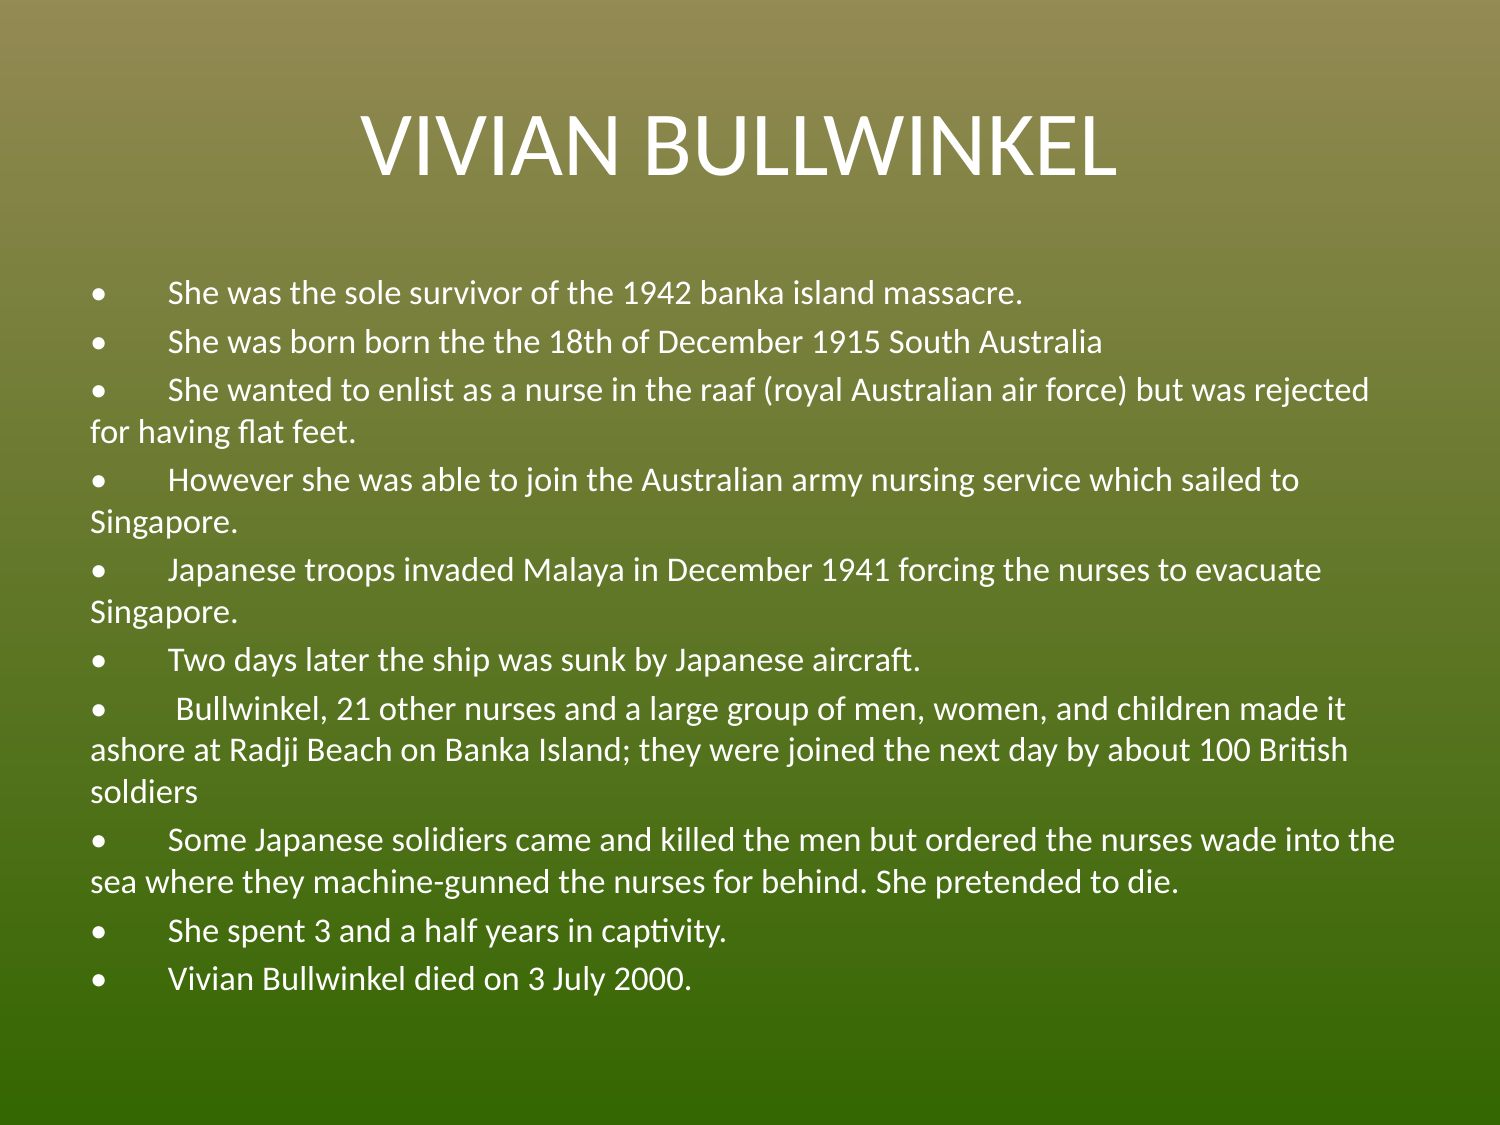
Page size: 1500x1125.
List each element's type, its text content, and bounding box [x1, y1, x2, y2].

title VIVIAN BULLWINKEL [75, 45, 1425, 233]
list • She was the sole survivor of the 1942 banka island massacre. • She was born born the the 18th of December 1915 South Australia • She wanted to enlist as a nurse in the raaf (royal Australian air force) but was rejected for having flat feet. • However she was able to join the Australian army nursing service which sailed to Singapore. • Japanese troops invaded Malaya in December 1941 forcing the nurses to evacuate Singapore. • Two days later the ship was sunk by Japanese aircraft. • Bullwinkel, 21 other nurses and a large group of men, women, and children made it ashore at Radji Beach on Banka Island; they were joined the next day by about 100 British soldiers • Some Japanese solidiers came and killed the men but ordered the nurses wade into the sea where they machine-gunned the nurses for behind. She pretended to die. • She spent 3 and a half years in captivity. • Vivian Bullwinkel died on 3 July 2000. [75, 262, 1425, 1005]
